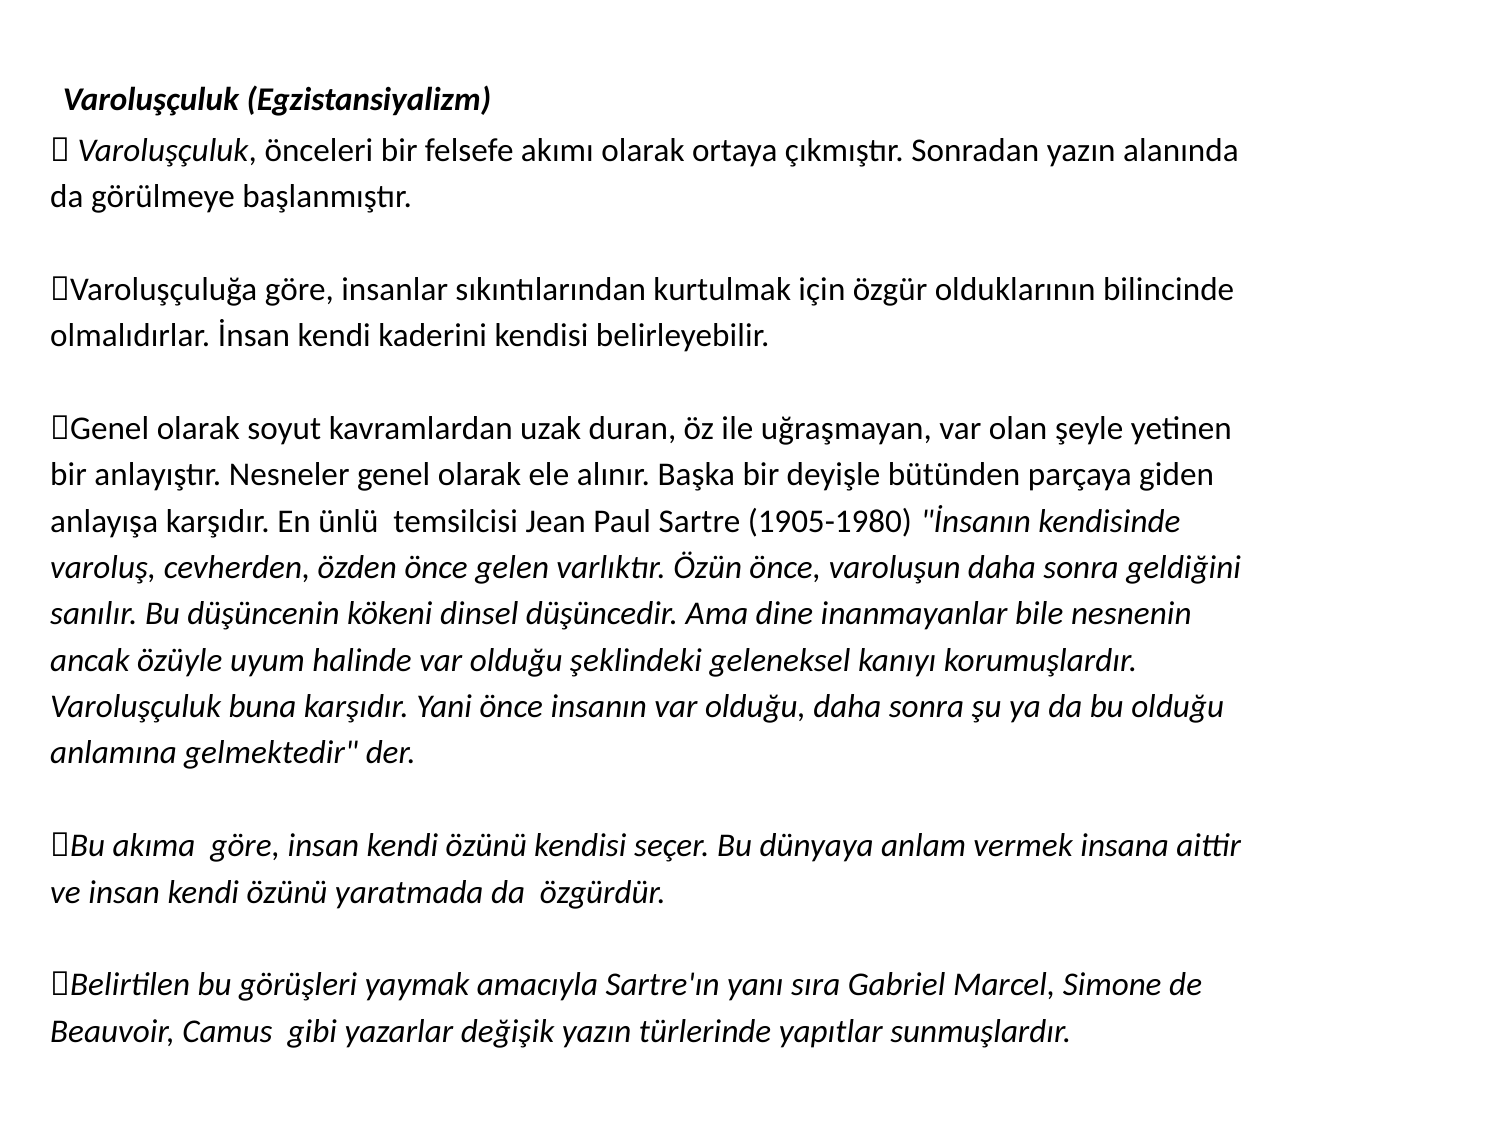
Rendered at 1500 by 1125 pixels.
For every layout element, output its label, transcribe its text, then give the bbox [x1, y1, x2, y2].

list Varoluşçuluk (Egzistansiyalizm)  Varoluşçuluk, önceleri bir felsefe akımı olarak ortaya çıkmıştır. Sonradan yazın alanında da görülmeye başlanmıştır. Varoluşçuluğa göre, insanlar sıkıntılarından kurtulmak için özgür olduklarının bilincinde olmalıdırlar. İnsan kendi kaderini kendisi belirleyebilir. Genel olarak soyut kavramlardan uzak duran, öz ile uğraşmayan, var olan şeyle yetinen bir anlayıştır. Nesneler genel olarak ele alınır. Başka bir deyişle bütünden parçaya giden anlayışa karşıdır. En ünlü temsilcisi Jean Paul Sartre (1905-1980) "İnsanın kendisinde varoluş, cevherden, özden önce gelen varlıktır. Özün önce, varoluşun daha sonra geldiğini sanılır. Bu düşüncenin kökeni dinsel düşüncedir. Ama dine inanmayanlar bile nesnenin ancak özüyle uyum halinde var olduğu şeklindeki geleneksel kanıyı korumuşlardır. Varoluşçuluk buna karşıdır. Yani önce insanın var olduğu, daha sonra şu ya da bu olduğu anlamına gelmektedir" der. Bu akıma göre, insan kendi özünü kendisi seçer. Bu dünyaya anlam vermek insana aittir ve insan kendi özünü yaratmada da özgürdür. Belirtilen bu görüşleri yaymak amacıyla Sartre'ın yanı sıra Gabriel Marcel, Simone de Beauvoir, Camus gibi yazarlar değişik yazın türlerinde yapıtlar sunmuşlardır. [35, 46, 1454, 1079]
